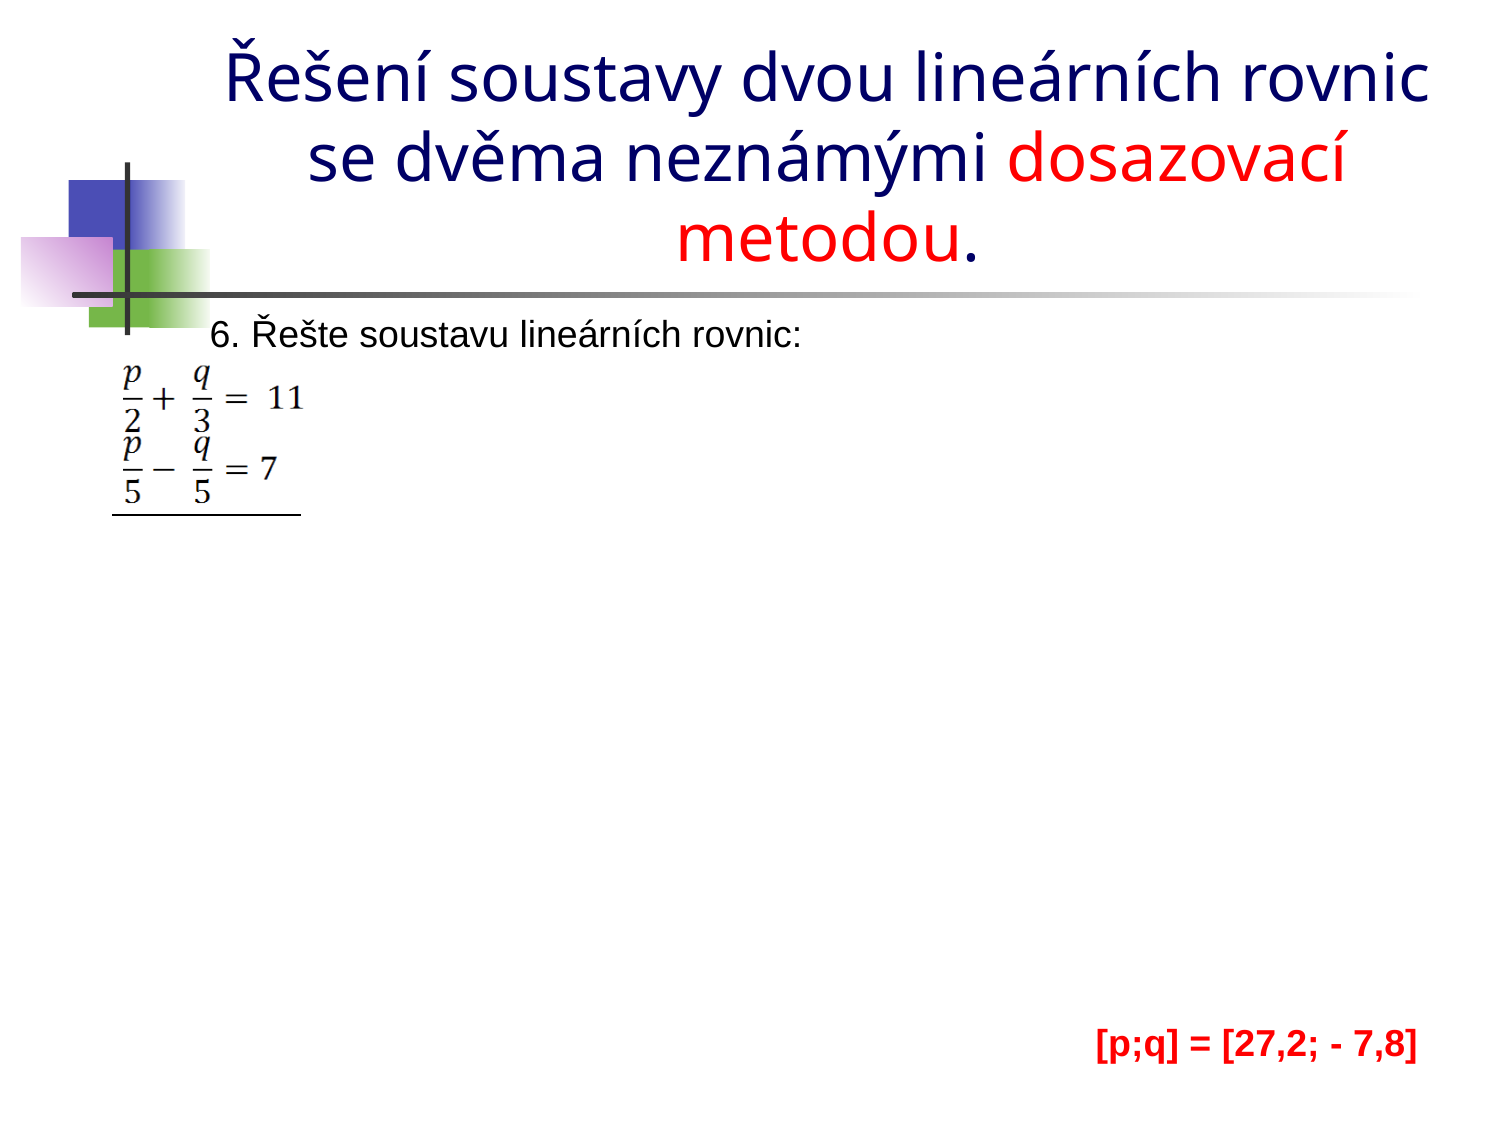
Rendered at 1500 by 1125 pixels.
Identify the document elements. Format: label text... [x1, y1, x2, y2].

title Řešení soustavy dvou lineárních rovnic se dvěma neznámými dosazovací metodou. [188, 186, 1468, 276]
text_box [p;q] = [27,2; - 7,8] [1080, 1011, 1447, 1072]
text_box 6. Řešte soustavu lineárních rovnic: [194, 302, 998, 363]
text_box [0, 0, 1500, 75]
title Řešení soustavy dvou lineárních rovnic se dvěma neznámými dosazovací metodou. [188, 75, 1468, 185]
picture [123, 361, 306, 511]
